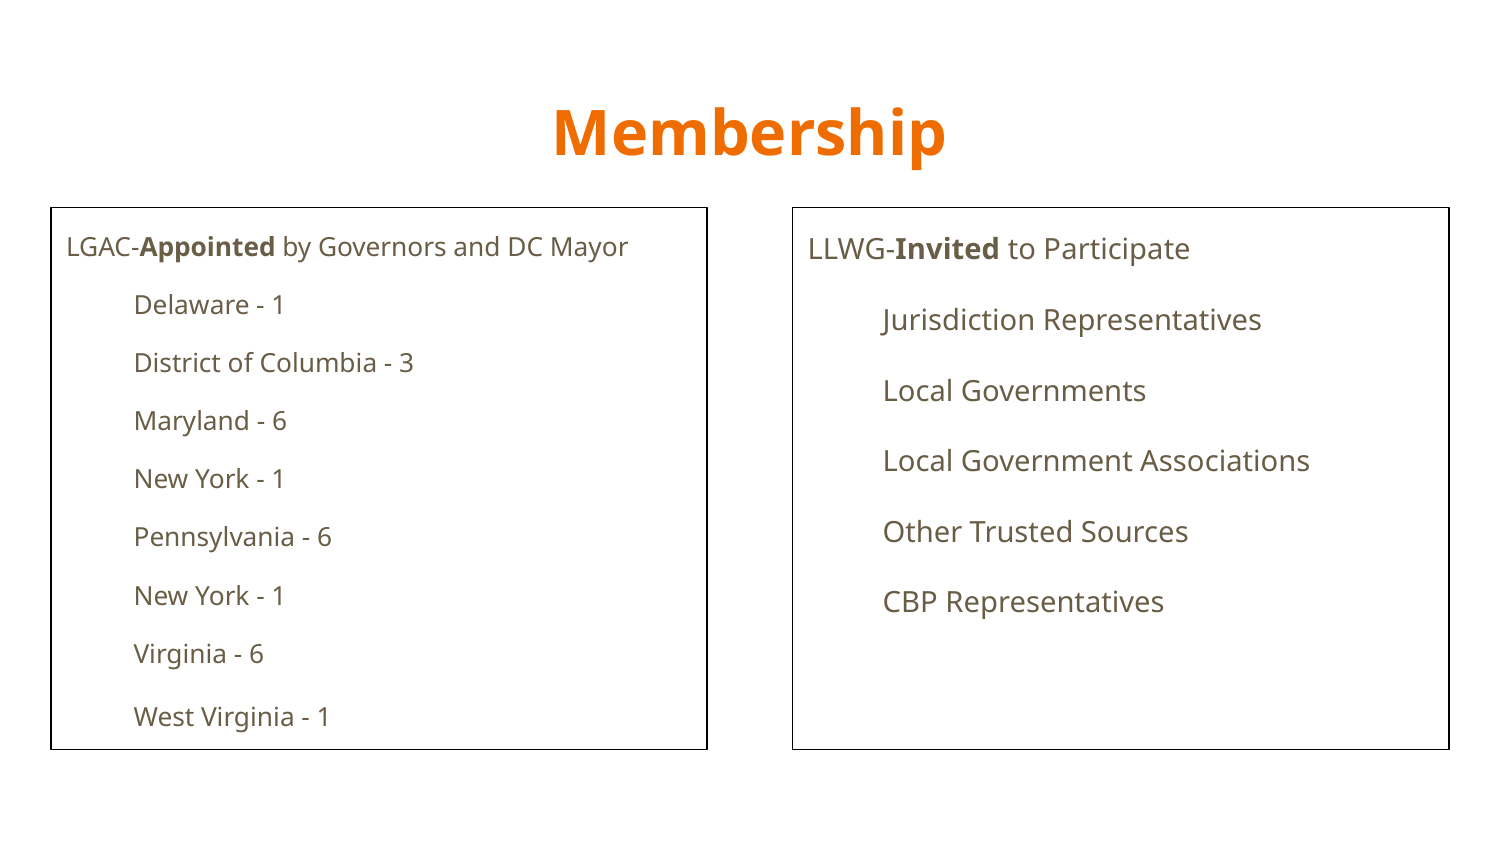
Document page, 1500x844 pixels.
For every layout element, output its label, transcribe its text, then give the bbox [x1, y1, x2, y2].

list LGAC-Appointed by Governors and DC Mayor Delaware - 1 District of Columbia - 3 Maryland - 6 New York - 1 Pennsylvania - 6 New York - 1 Virginia - 6 West Virginia - 1 [51, 207, 708, 750]
title Membership [51, 72, 1449, 189]
list LLWG-Invited to Participate Jurisdiction Representatives Local Governments Local Government Associations Other Trusted Sources CBP Representatives [792, 207, 1449, 750]
